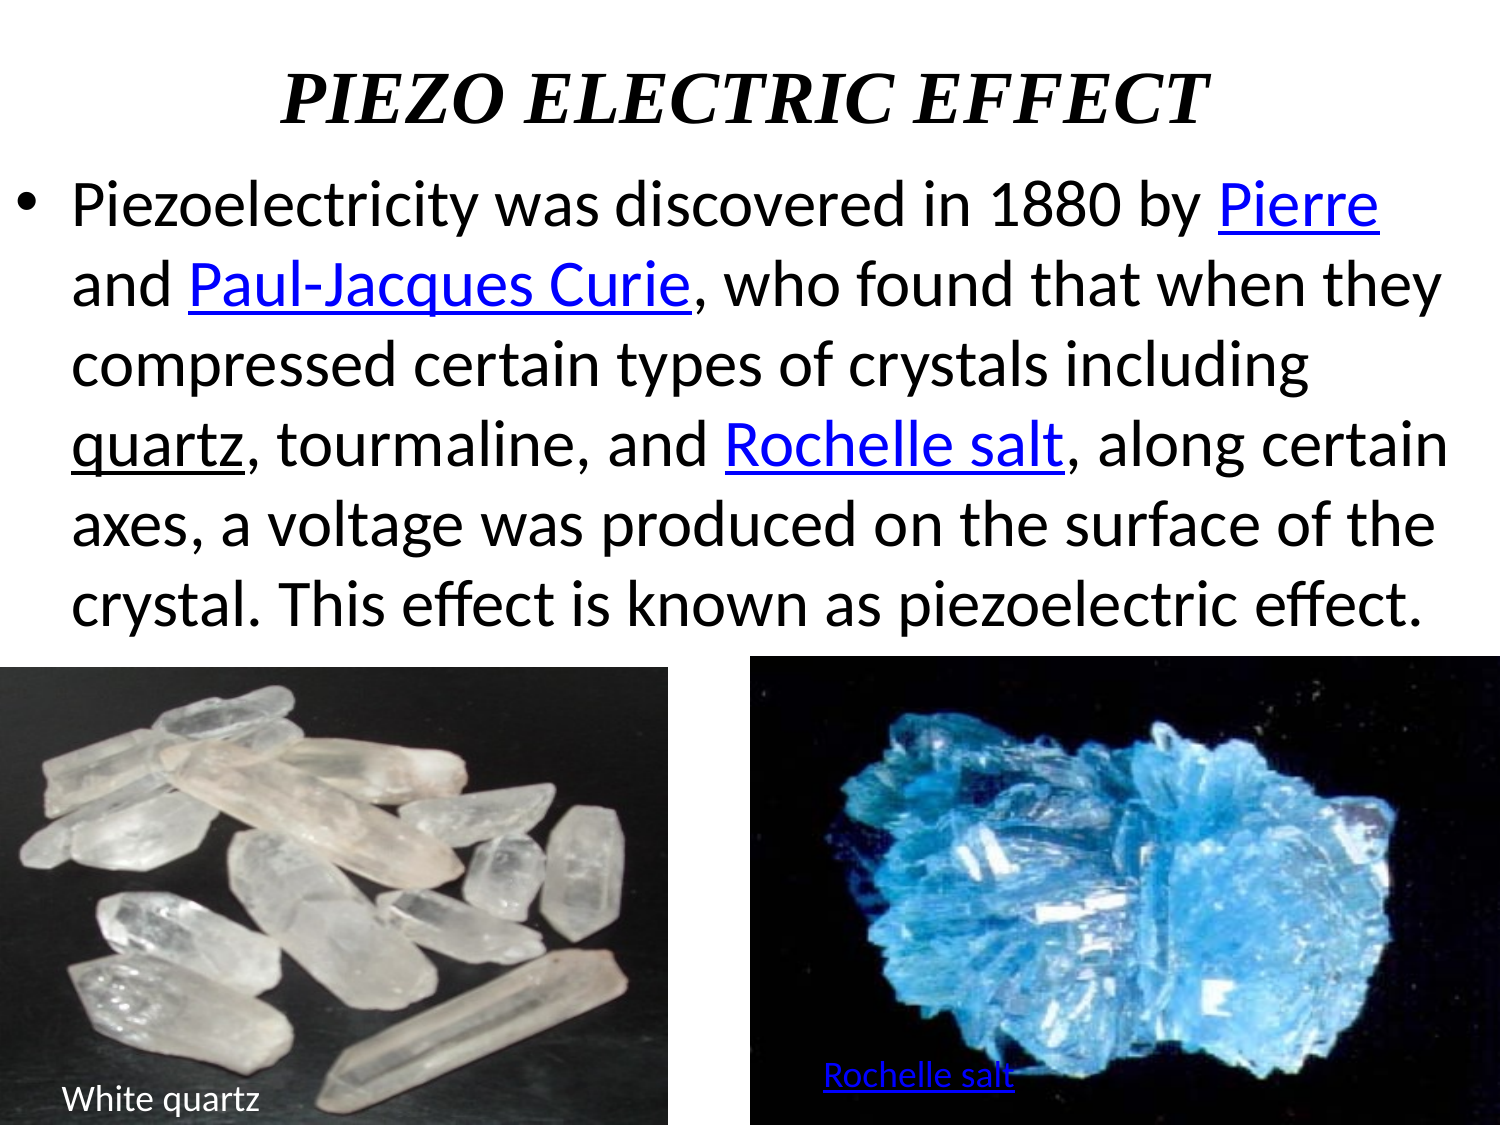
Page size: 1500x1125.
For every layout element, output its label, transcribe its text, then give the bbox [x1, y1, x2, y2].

picture [749, 656, 1500, 1125]
list Piezoelectricity was discovered in 1880 by Pierre and Paul-Jacques Curie, who found that when they compressed certain types of crystals including quartz, tourmaline, and Rochelle salt, along certain axes, a voltage was produced on the surface of the crystal. This effect is known as piezoelectric effect. [0, 152, 1500, 895]
picture [0, 667, 669, 1125]
title PIEZO ELECTRIC EFFECT [70, 0, 1421, 152]
